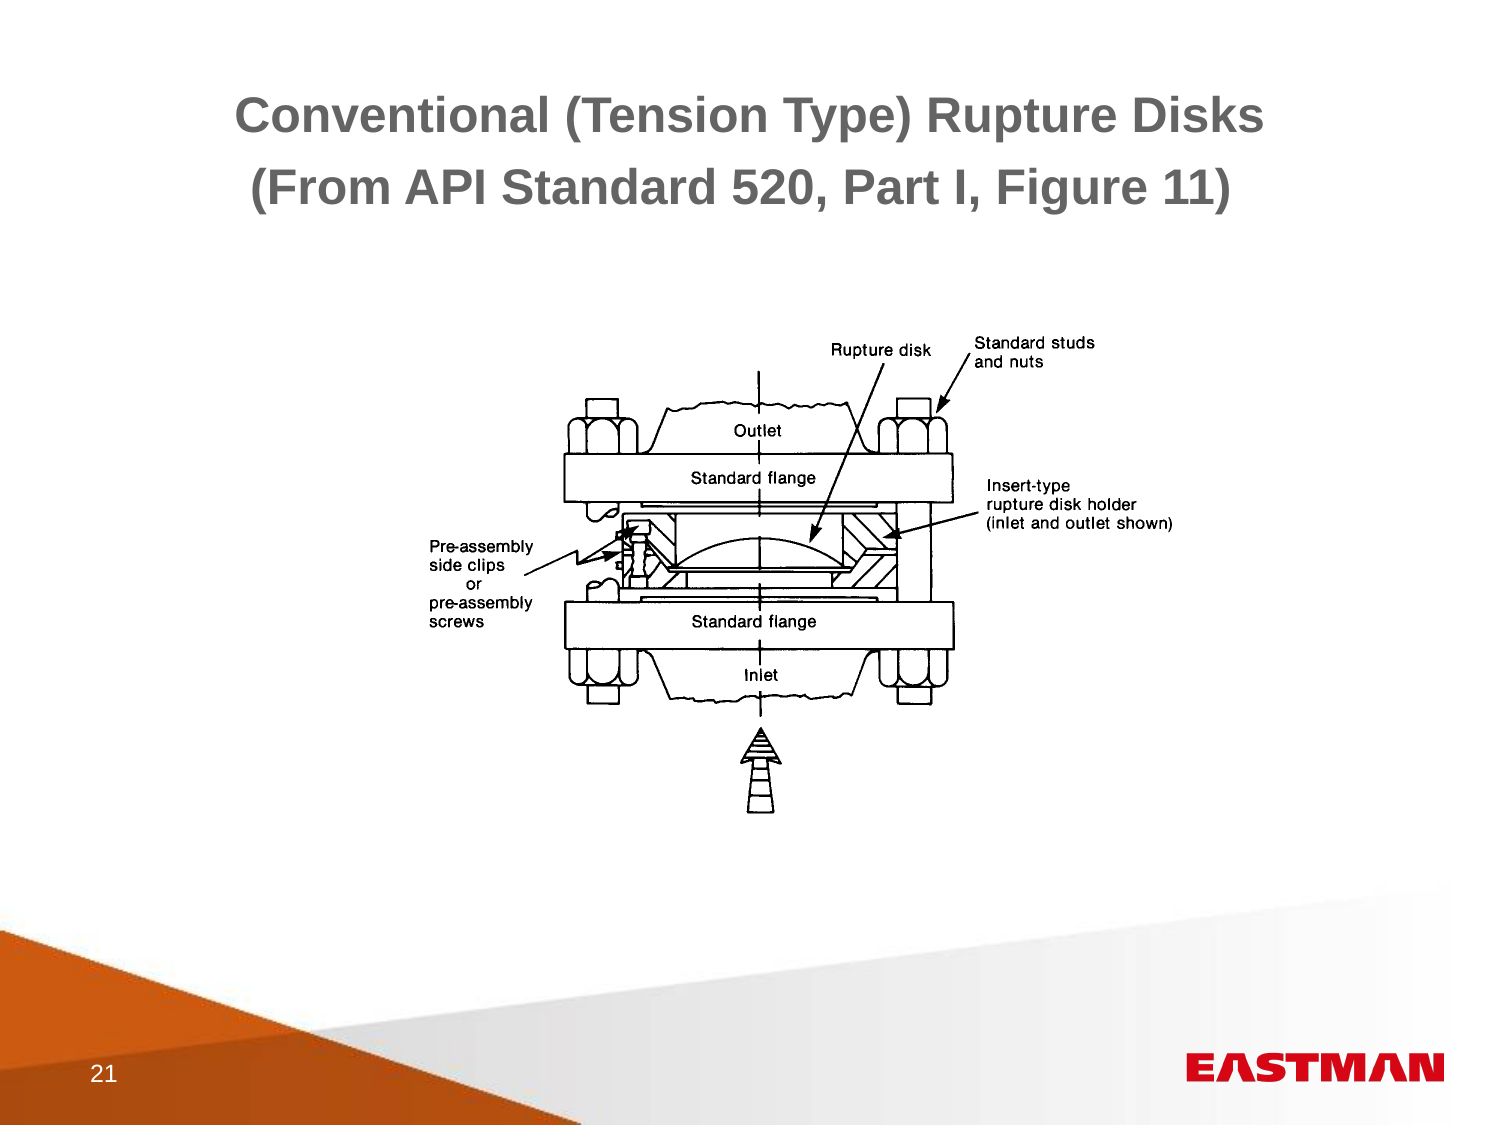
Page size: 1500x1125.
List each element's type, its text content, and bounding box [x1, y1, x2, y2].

picture [0, 859, 1500, 1125]
slide_number 21 [75, 1042, 150, 1103]
title Conventional (Tension Type) Rupture Disks (From API Standard 520, Part I, Figure 11) [75, 75, 1425, 225]
picture [412, 312, 1193, 824]
